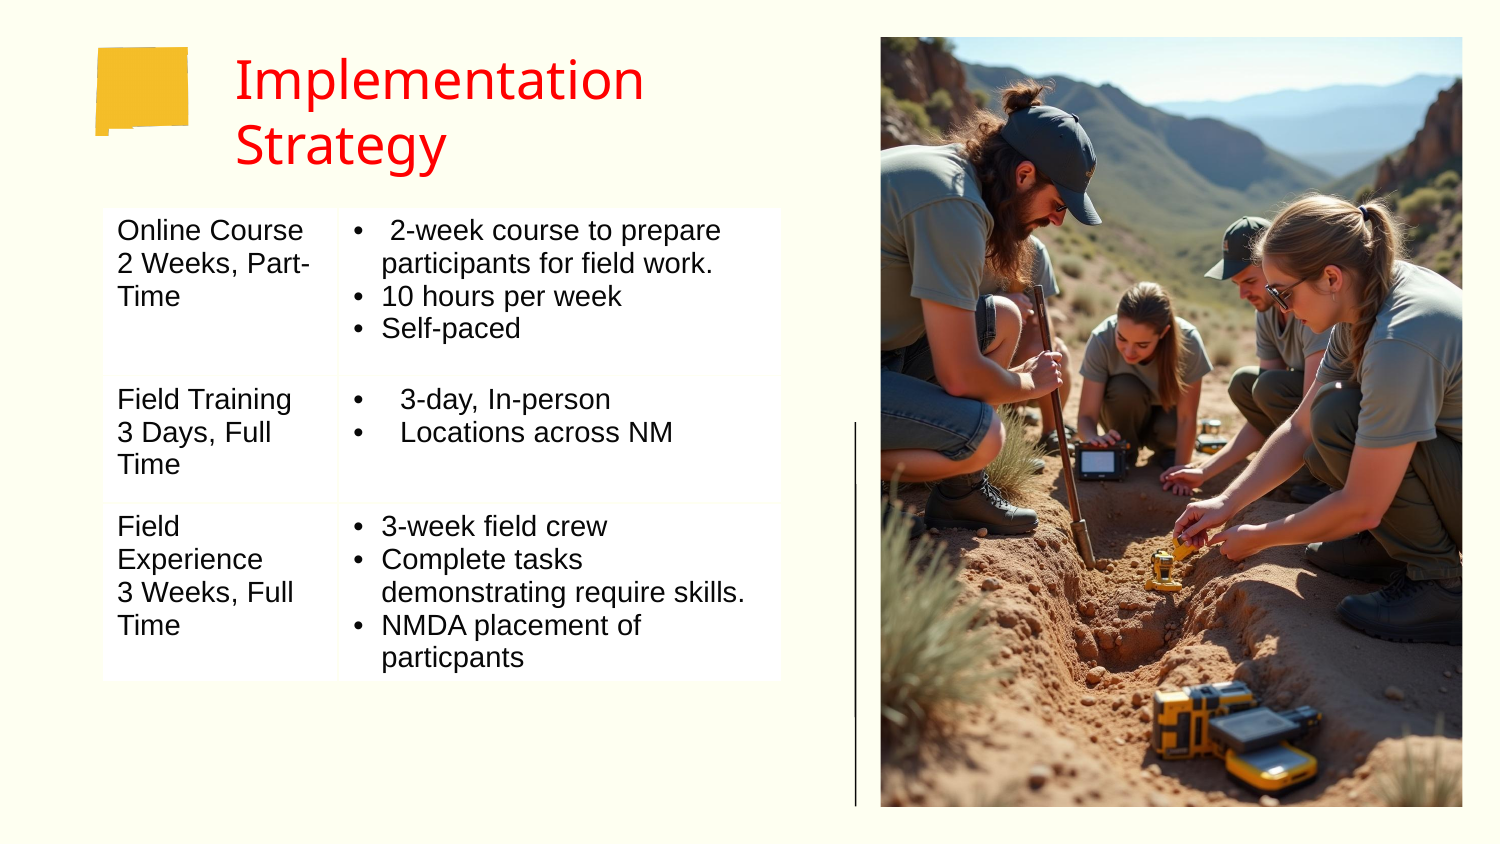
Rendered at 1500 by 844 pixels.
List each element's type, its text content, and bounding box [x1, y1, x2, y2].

table_header Online Course 2 Weeks, Part-Time [103, 208, 337, 375]
table_cell Field Training 3 Days, Full Time [103, 376, 337, 502]
title Implementation Strategy [220, 29, 838, 218]
picture [880, 37, 1463, 807]
table_header 2-week course to prepare participants for field work. 10 hours per week Self-paced [339, 208, 781, 375]
table_cell Field Experience 3 Weeks, Full Time [103, 504, 337, 681]
table_cell 3-week field crew Complete tasks demonstrating require skills. NMDA placement of particpants [339, 504, 781, 681]
table_cell 3-day, In-person Locations across NM [339, 376, 781, 502]
picture [95, 47, 189, 136]
